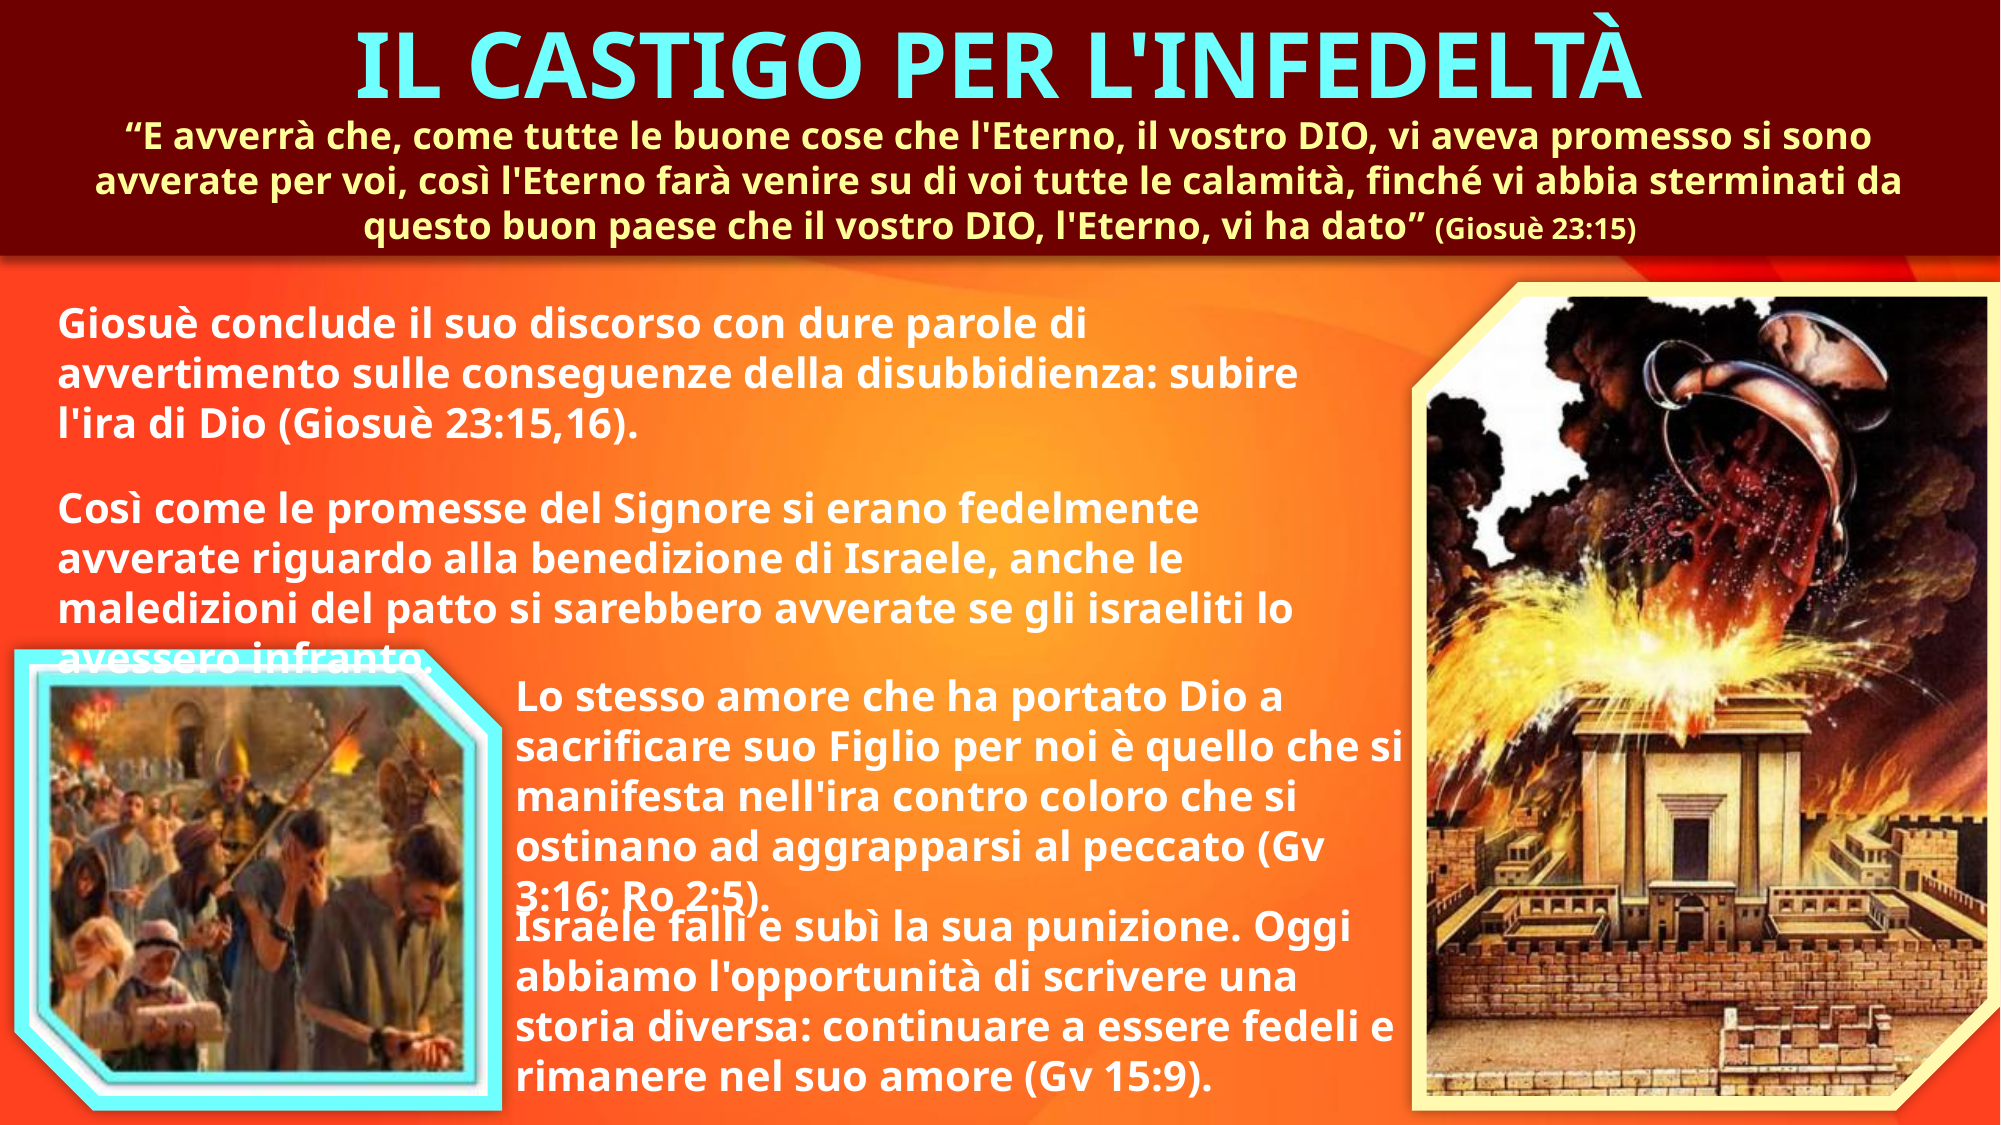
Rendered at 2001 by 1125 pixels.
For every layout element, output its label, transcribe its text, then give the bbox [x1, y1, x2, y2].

text_box IL CASTIGO PER L'INFEDELTÀ [0, 0, 2000, 125]
text_box Lo stesso amore che ha portato Dio a sacrificare suo Figlio per noi è quello che si manifesta nell'ira contro coloro che si ostinano ad aggrapparsi al peccato (Gv 3:16; Ro 2:5). [500, 662, 1418, 892]
text_box Israele fallì e subì la sua punizione. Oggi abbiamo l'opportunità di scrivere una storia diversa: continuare a essere fedeli e rimanere nel suo amore (Gv 15:9). [500, 892, 1422, 1108]
text_box “E avverrà che, come tutte le buone cose che l'Eterno, il vostro DIO, vi aveva promesso si sono avverate per voi, così l'Eterno farà venire su di voi tutte le calamità, finché vi abbia sterminati da questo buon paese che il vostro DIO, l'Eterno, vi ha dato” (Giosuè 23:15) [42, 104, 1957, 254]
text_box Così come le promesse del Signore si erano fedelmente avverate riguardo alla benedizione di Israele, anche le maledizioni del patto si sarebbero avverate se gli israeliti lo avessero infranto. [42, 474, 1359, 690]
text_box Giosuè conclude il suo discorso con dure parole di avvertimento sulle conseguenze della disubbidienza: subire l'ira di Dio (Giosuè 23:15,16). [42, 289, 1382, 455]
picture [0, 0, 2001, 1125]
text_box [0, 125, 2000, 257]
